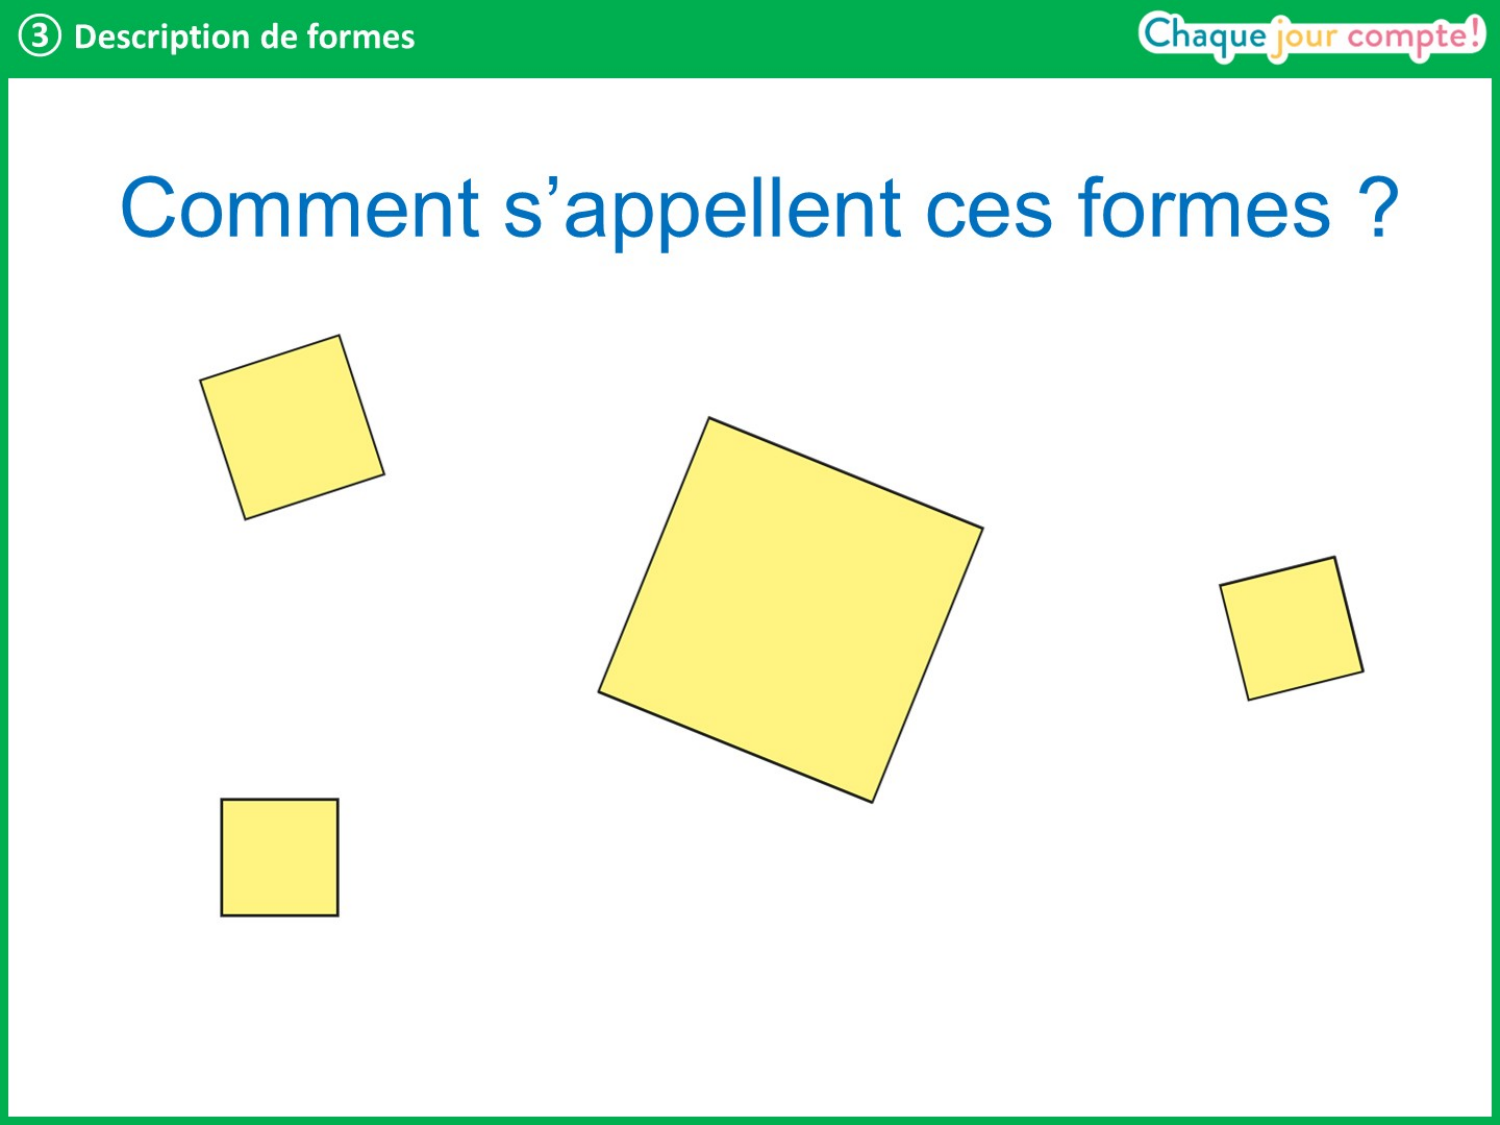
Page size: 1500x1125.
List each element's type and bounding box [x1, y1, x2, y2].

list [0, 0, 1500, 1125]
